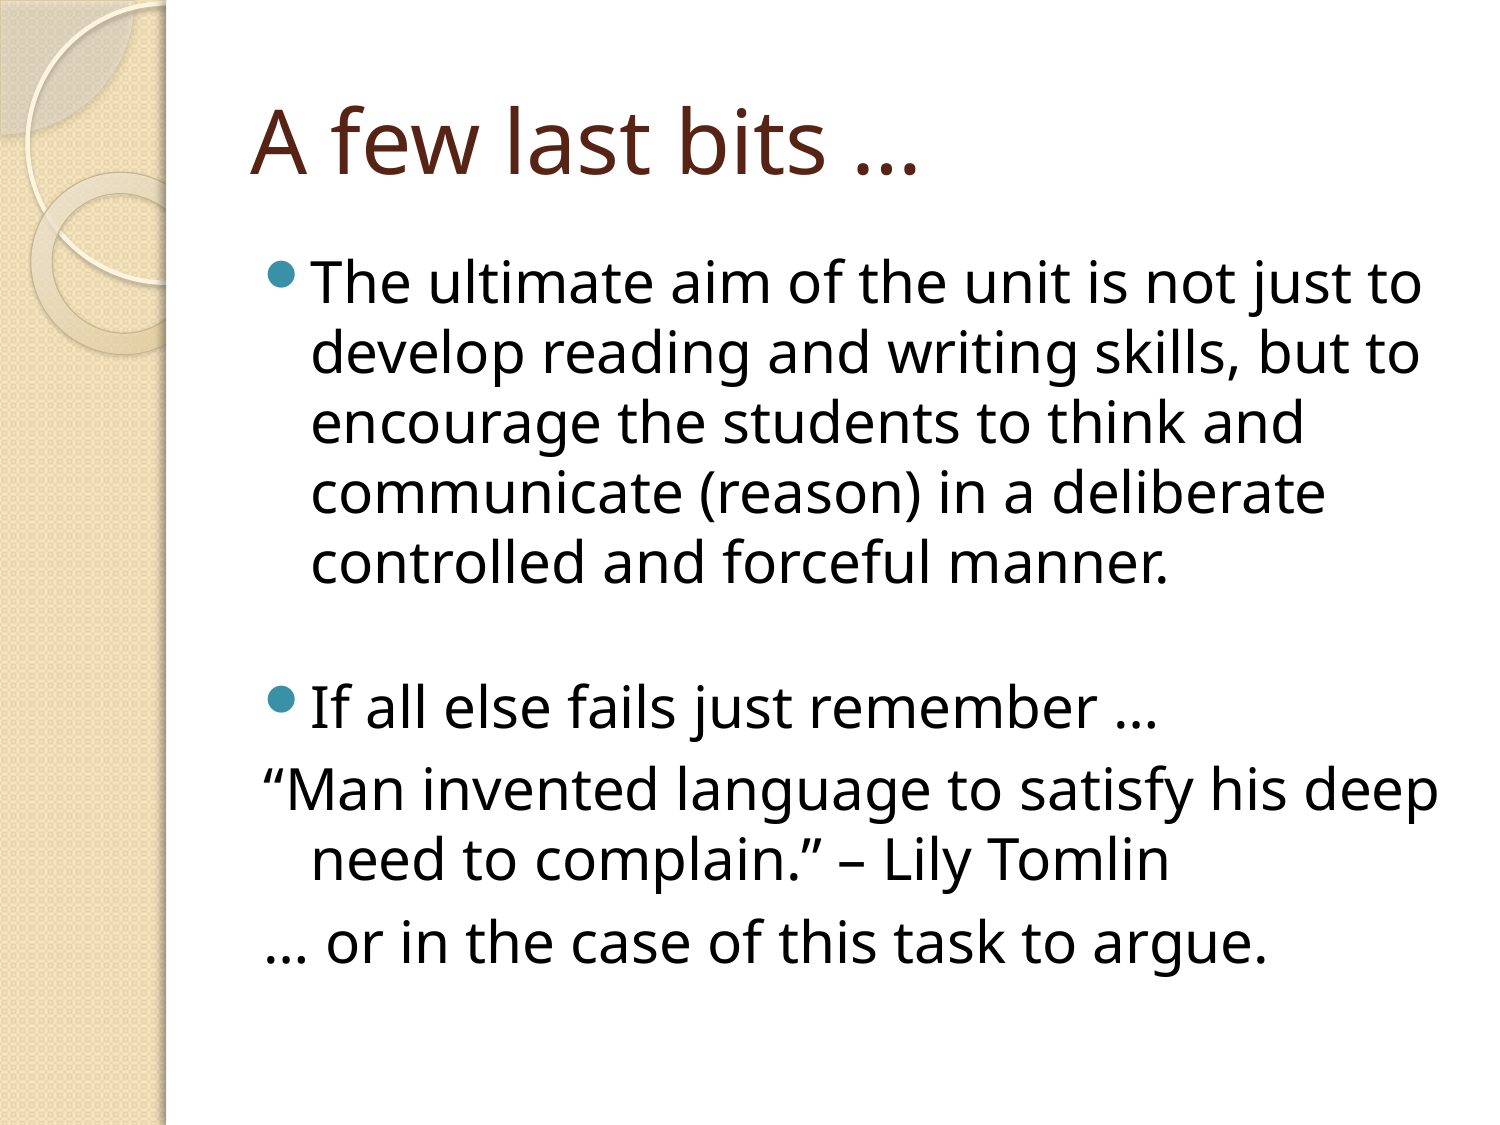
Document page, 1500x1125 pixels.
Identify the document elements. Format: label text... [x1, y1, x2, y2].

list The ultimate aim of the unit is not just to develop reading and writing skills, but to encourage the students to think and communicate (reason) in a deliberate controlled and forceful manner. If all else fails just remember … “Man invented language to satisfy his deep need to complain.” – Lily Tomlin … or in the case of this task to argue. [235, 237, 1466, 1026]
title A few last bits … [235, 45, 1466, 233]
